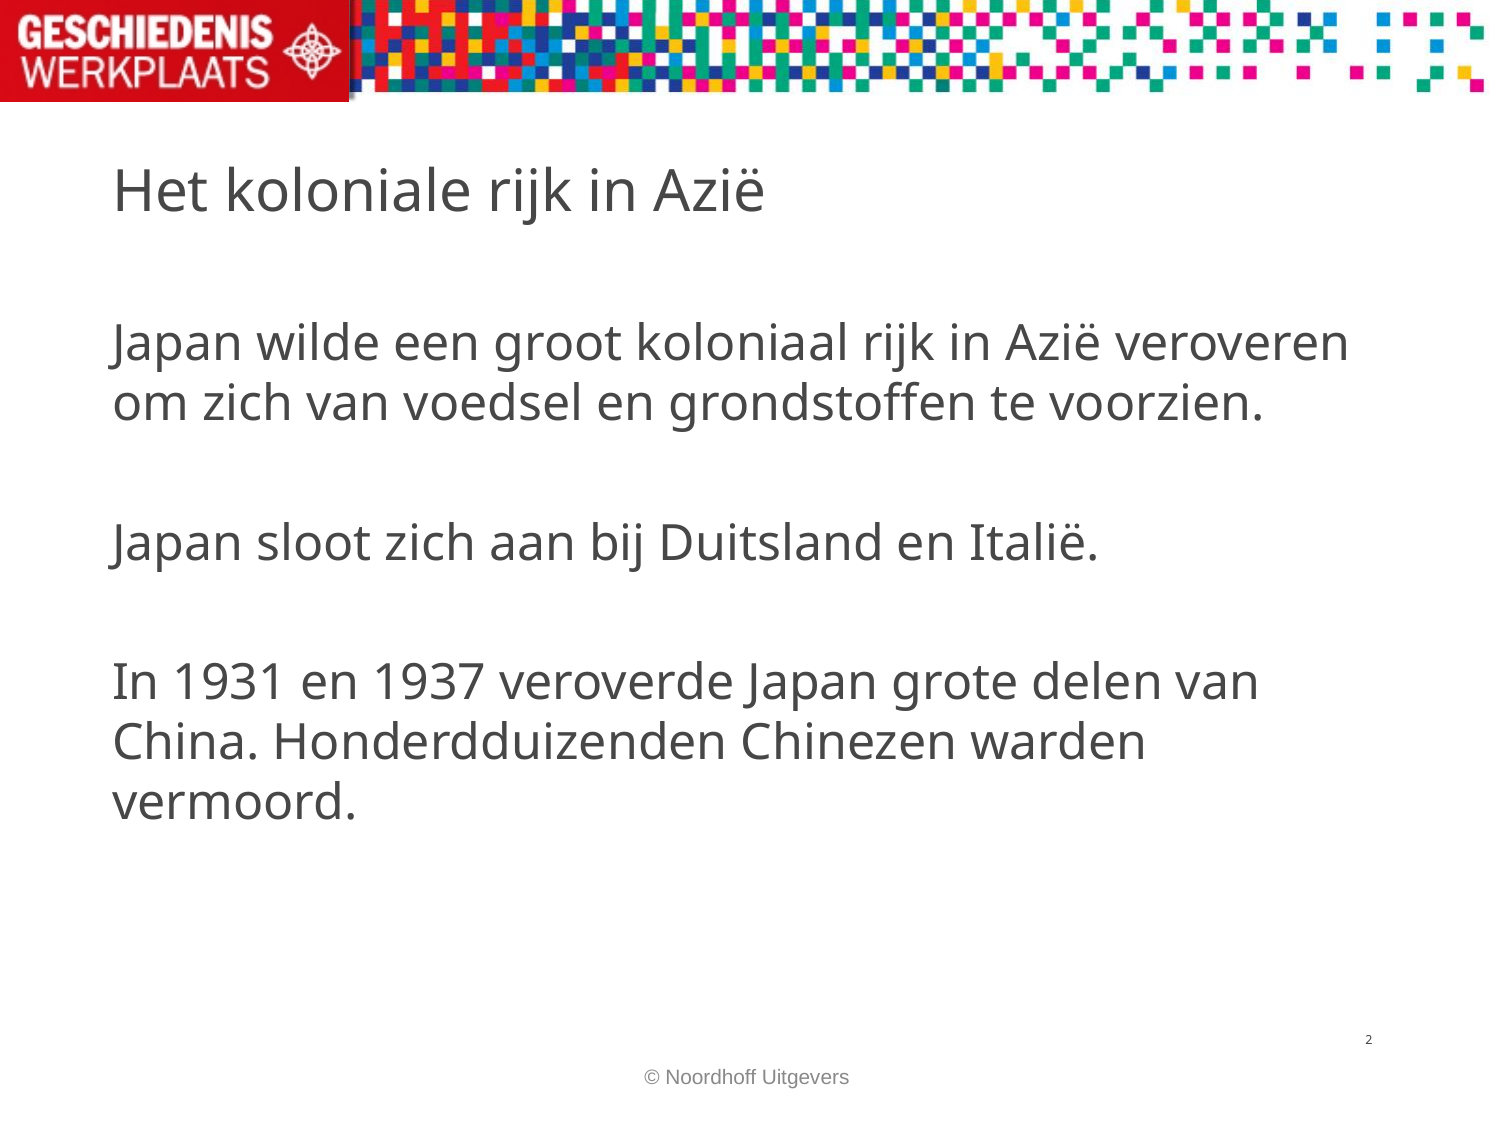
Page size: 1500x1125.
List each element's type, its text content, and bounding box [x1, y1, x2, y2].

picture [0, 0, 1500, 1125]
list Japan wilde een groot koloniaal rijk in Azië veroveren om zich van voedsel en grondstoffen te voorzien. Japan sloot zich aan bij Duitsland en Italië. In 1931 en 1937 veroverde Japan grote delen van China. Honderdduizenden Chinezen warden vermoord. [112, 302, 1409, 988]
text_box © Noordhoff Uitgevers [512, 1045, 988, 1106]
title Het koloniale rijk in Azië [112, 145, 1401, 256]
slide_number 2 [1325, 1025, 1388, 1063]
